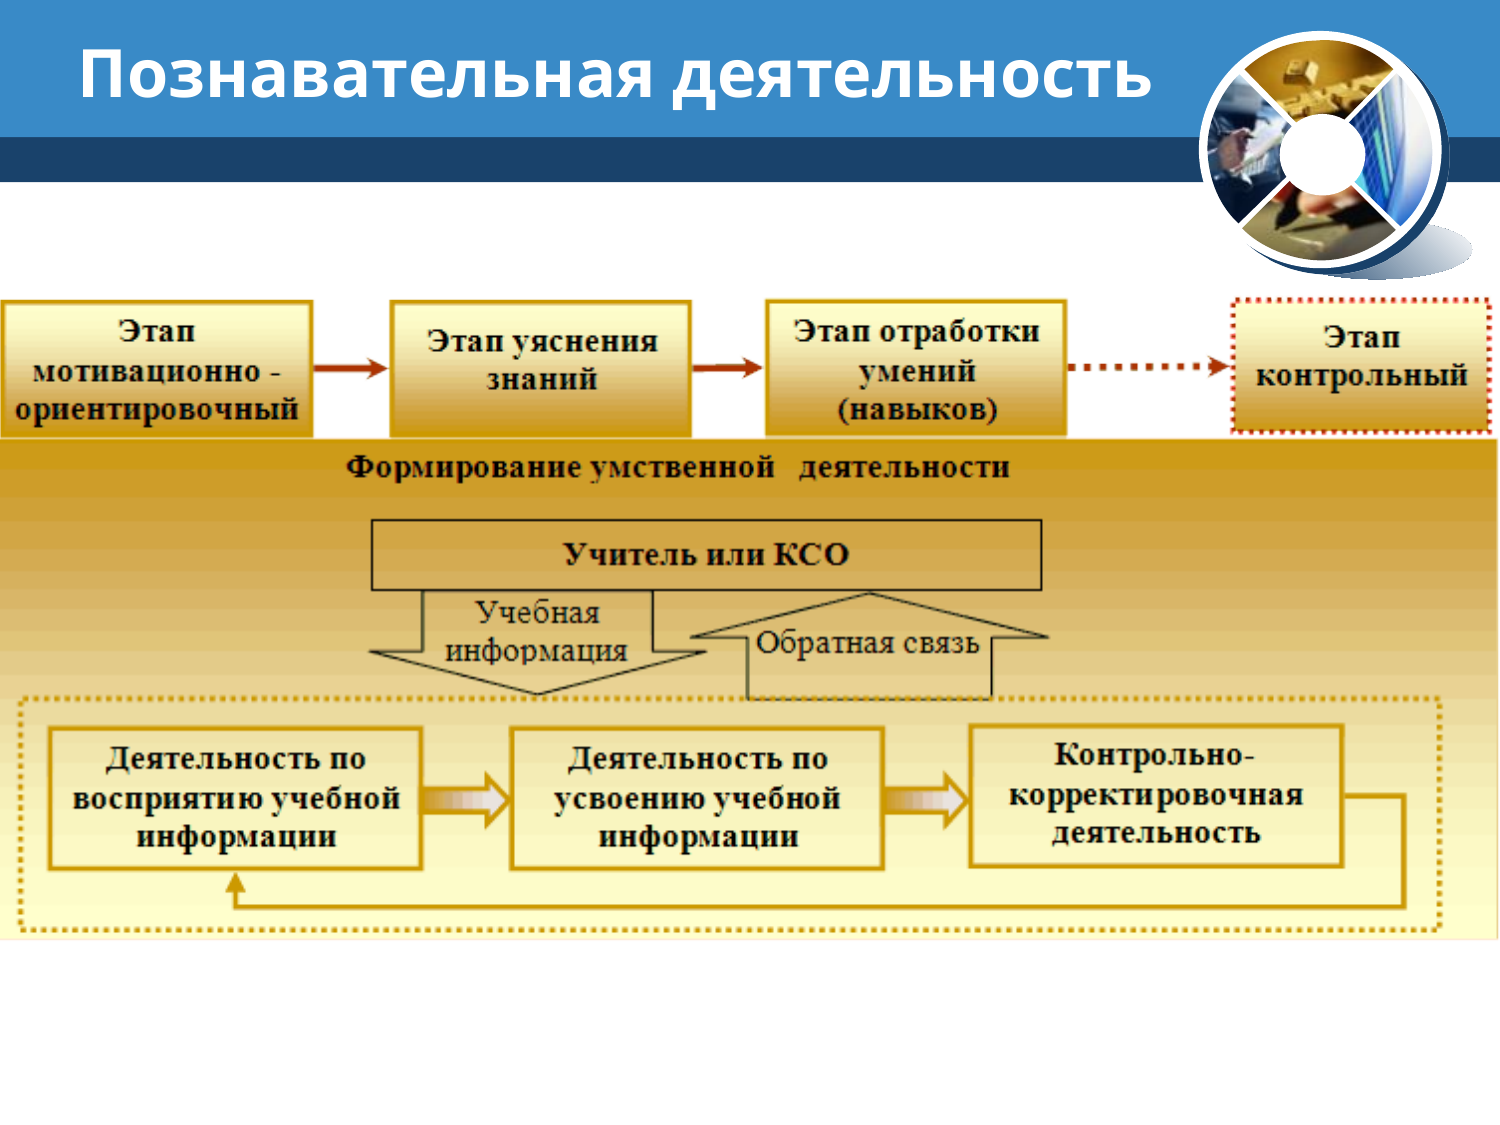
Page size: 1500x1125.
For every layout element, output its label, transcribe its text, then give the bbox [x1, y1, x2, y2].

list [0, 292, 1500, 947]
picture [1349, 73, 1433, 227]
title Познавательная деятельность [62, 24, 1276, 118]
picture [1242, 181, 1396, 261]
picture [1207, 110, 1292, 224]
picture [1276, 40, 1394, 122]
